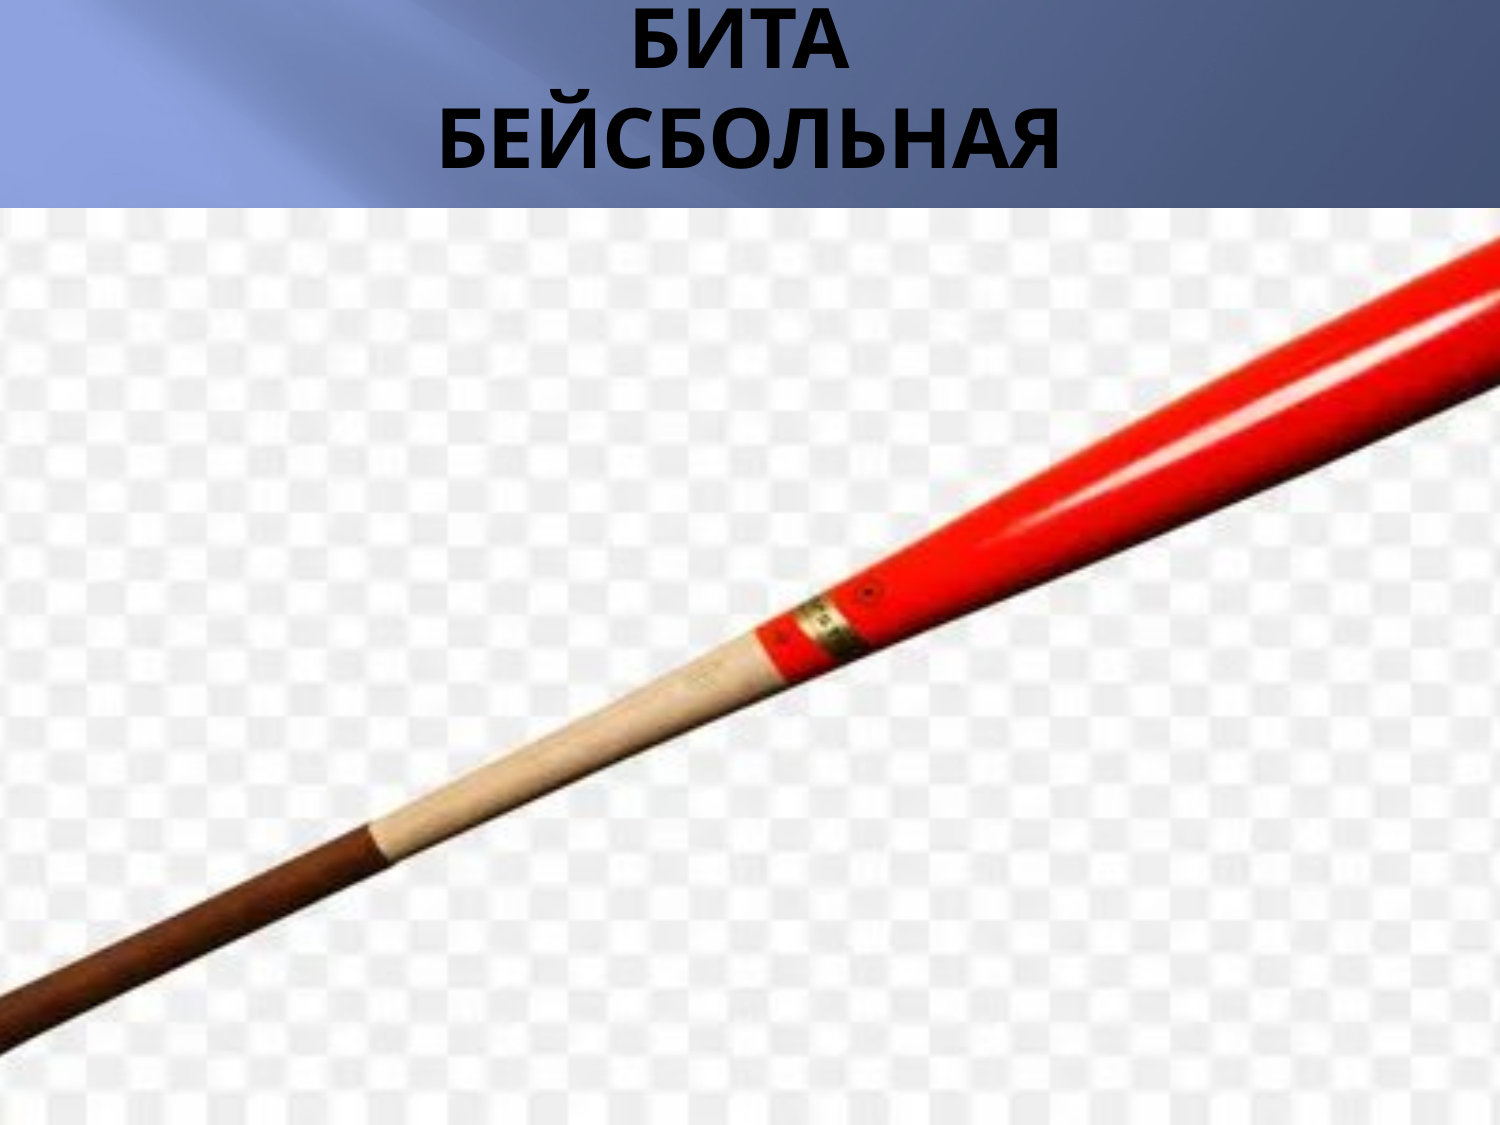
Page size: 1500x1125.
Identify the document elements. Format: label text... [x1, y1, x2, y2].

title БИТА БЕЙСБОЛЬНАЯ [300, 99, 1200, 186]
picture [0, 207, 1500, 1125]
